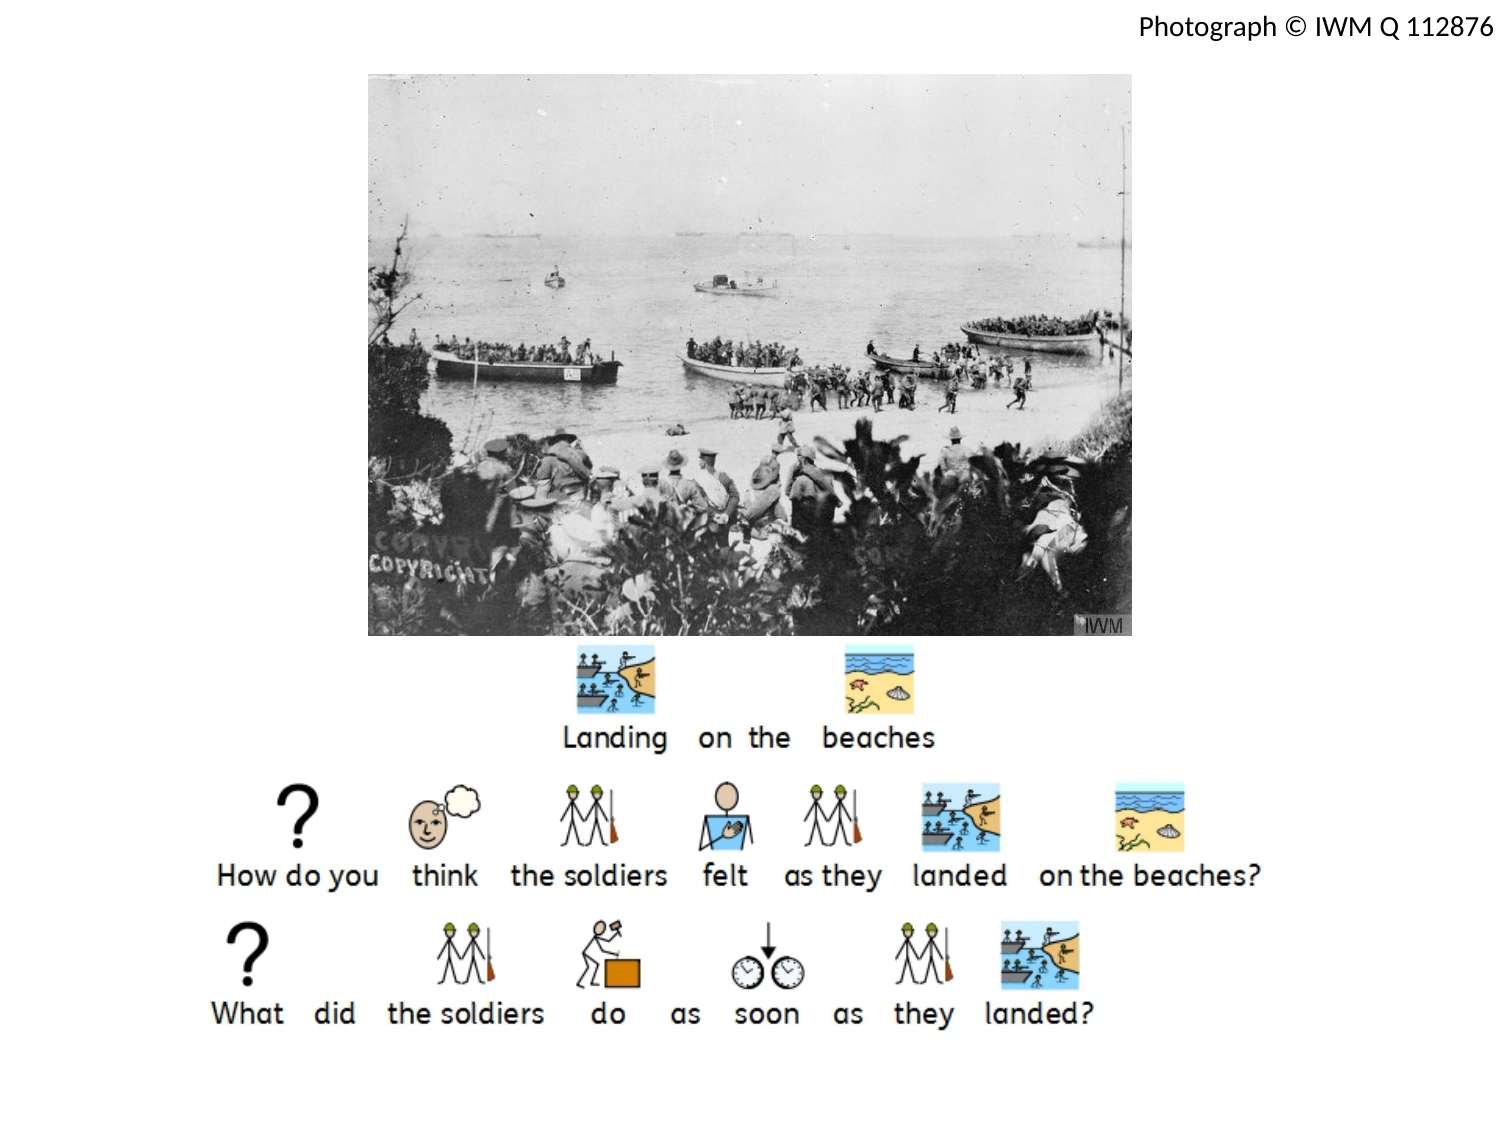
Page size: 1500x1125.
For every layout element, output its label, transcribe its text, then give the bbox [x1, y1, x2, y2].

picture [209, 774, 1319, 905]
text_box Photograph © IWM Q 112876 [1124, 0, 1500, 85]
picture [195, 74, 1305, 767]
picture [202, 912, 1313, 1043]
